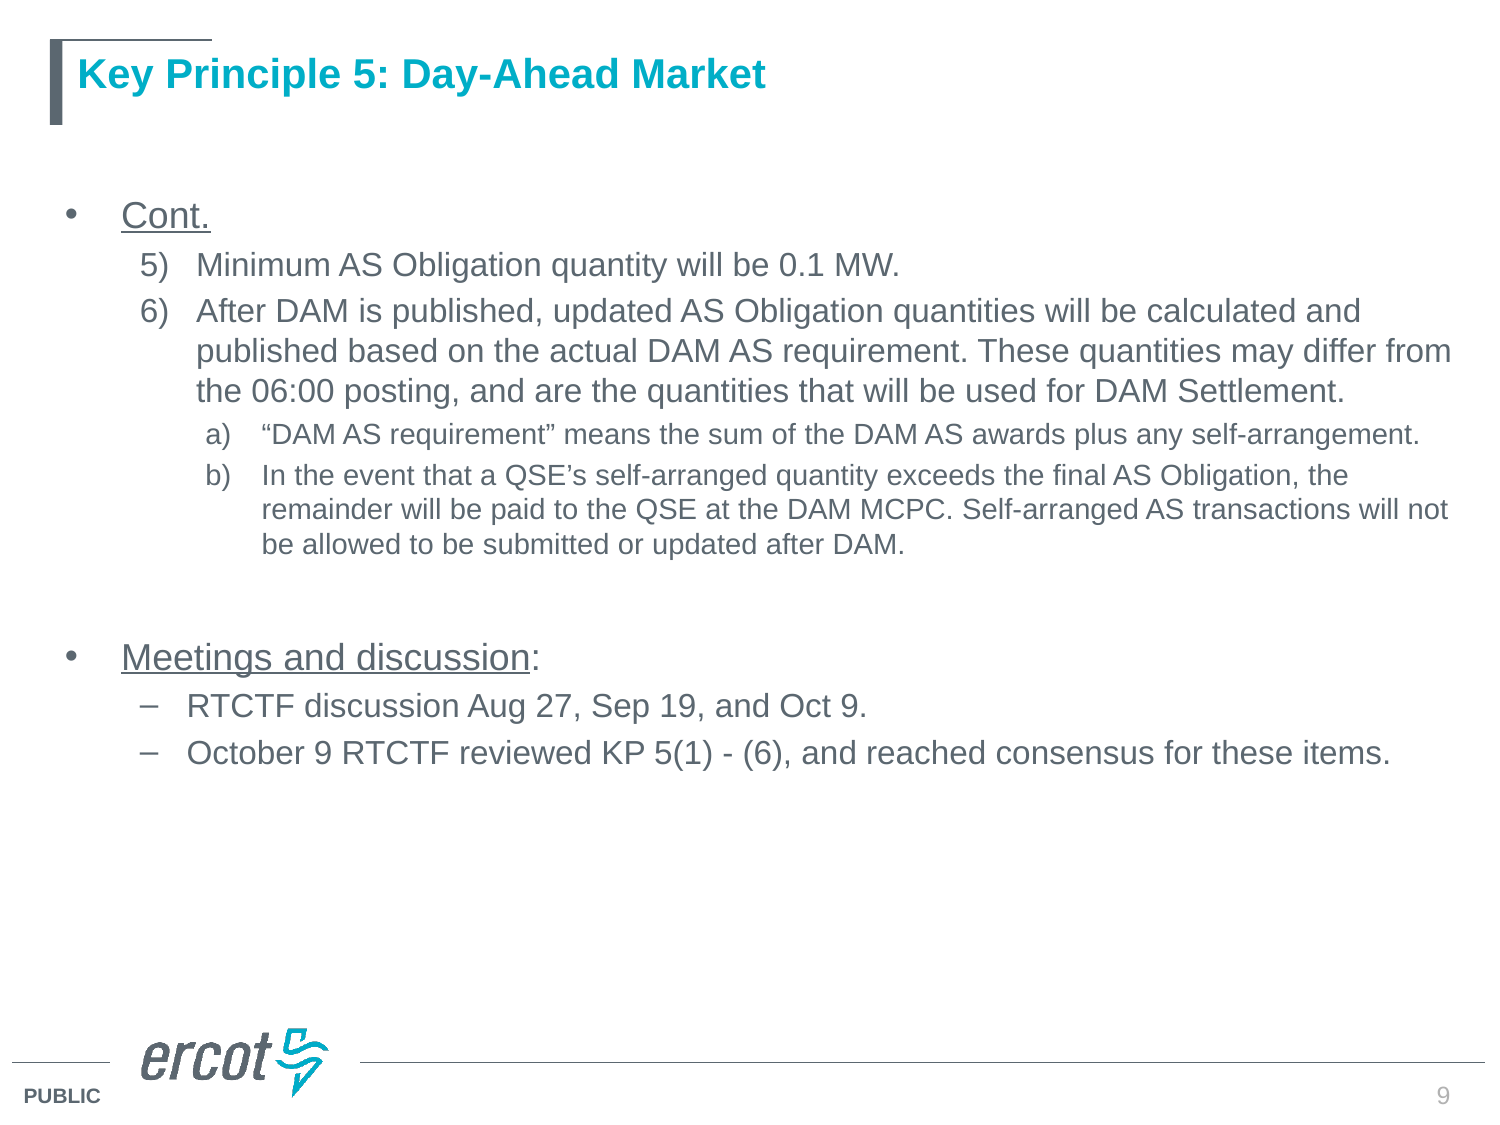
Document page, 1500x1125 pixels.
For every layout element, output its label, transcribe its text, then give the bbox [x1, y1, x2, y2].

title Key Principle 5: Day-Ahead Market [62, 39, 1450, 149]
slide_number 9 [1400, 1076, 1488, 1113]
picture [137, 1038, 332, 1100]
list Cont. Minimum AS Obligation quantity will be 0.1 MW. After DAM is published, updated AS Obligation quantities will be calculated and published based on the actual DAM AS requirement. These quantities may differ from the 06:00 posting, and are the quantities that will be used for DAM Settlement. “DAM AS requirement” means the sum of the DAM AS awards plus any self-arrangement. In the event that a QSE’s self-arranged quantity exceeds the final AS Obligation, the remainder will be paid to the QSE at the DAM MCPC. Self-arranged AS transactions will not be allowed to be submitted or updated after DAM. Meetings and discussion: RTCTF discussion Aug 27, Sep 19, and Oct 9. October 9 RTCTF reviewed KP 5(1) - (6), and reached consensus for these items. [50, 149, 1475, 1038]
